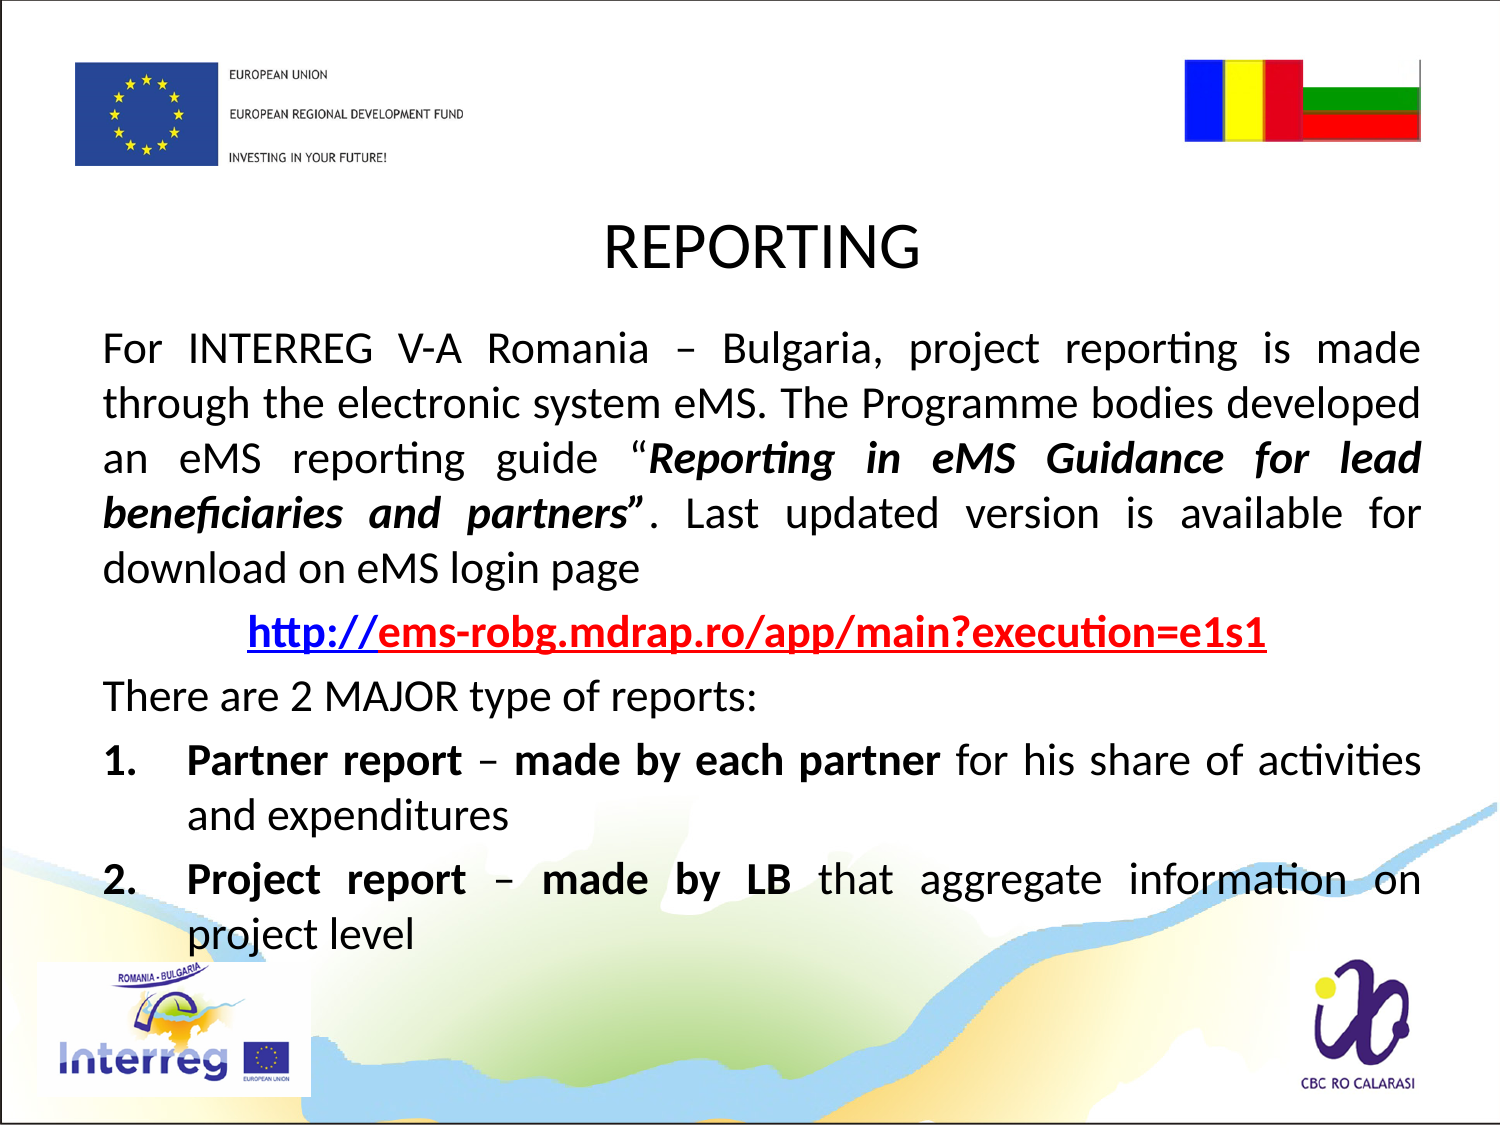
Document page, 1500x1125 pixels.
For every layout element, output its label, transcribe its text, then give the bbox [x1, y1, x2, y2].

text_box [24, 24, 263, 188]
picture [0, 1, 1500, 1125]
list REPORTING For INTERREG V-A Romania – Bulgaria, project reporting is made through the electronic system eMS. The Programme bodies developed an eMS reporting guide “Reporting in eMS Guidance for lead beneficiaries and partners”. Last updated version is available for download on eMS login page http://ems-robg.mdrap.ro/app/main?execution=e1s1 There are 2 MAJOR type of reports: Partner report – made by each partner for his share of activities and expenditures Project report – made by LB that aggregate information on project level [87, 194, 1438, 963]
